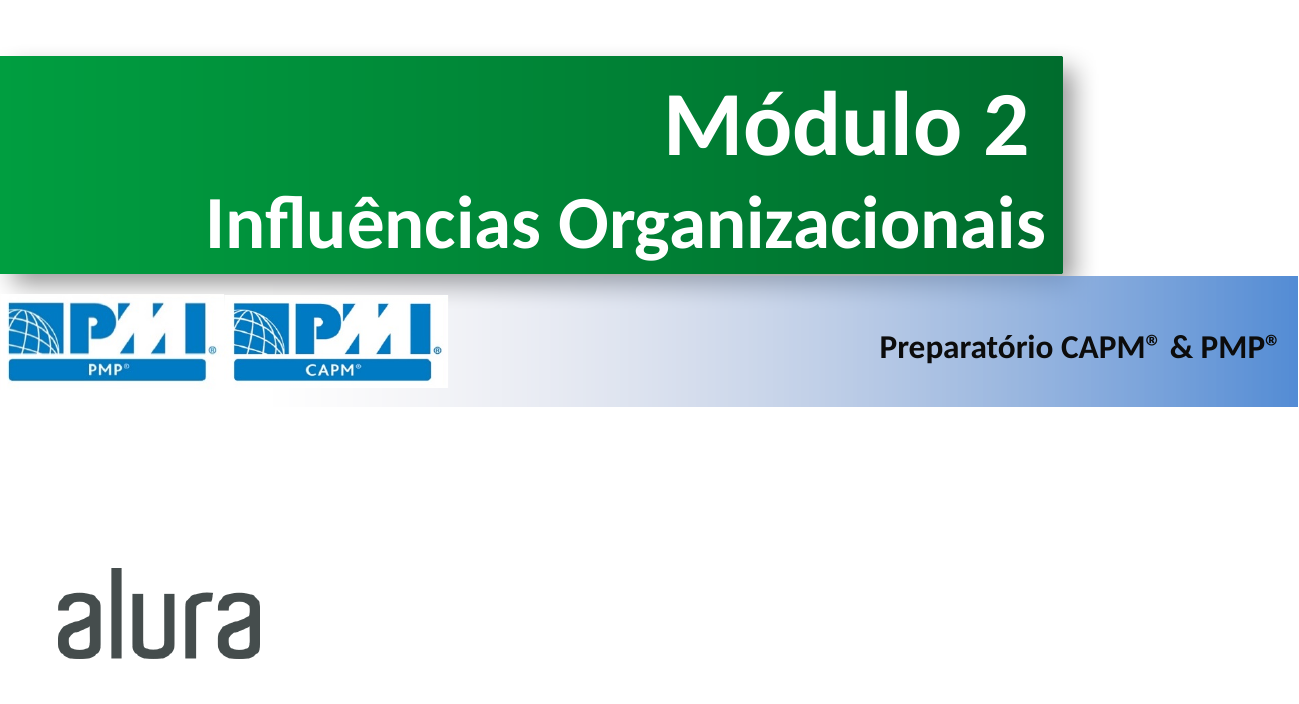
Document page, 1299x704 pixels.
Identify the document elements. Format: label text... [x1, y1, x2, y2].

text_box Módulo 2 Influências Organizacionais [0, 56, 1063, 274]
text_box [0, 294, 449, 390]
text_box [270, 276, 1298, 317]
text_box [270, 374, 1298, 407]
text_box Preparatório CAPM® & PMP® [452, 317, 1298, 374]
picture [58, 568, 260, 660]
